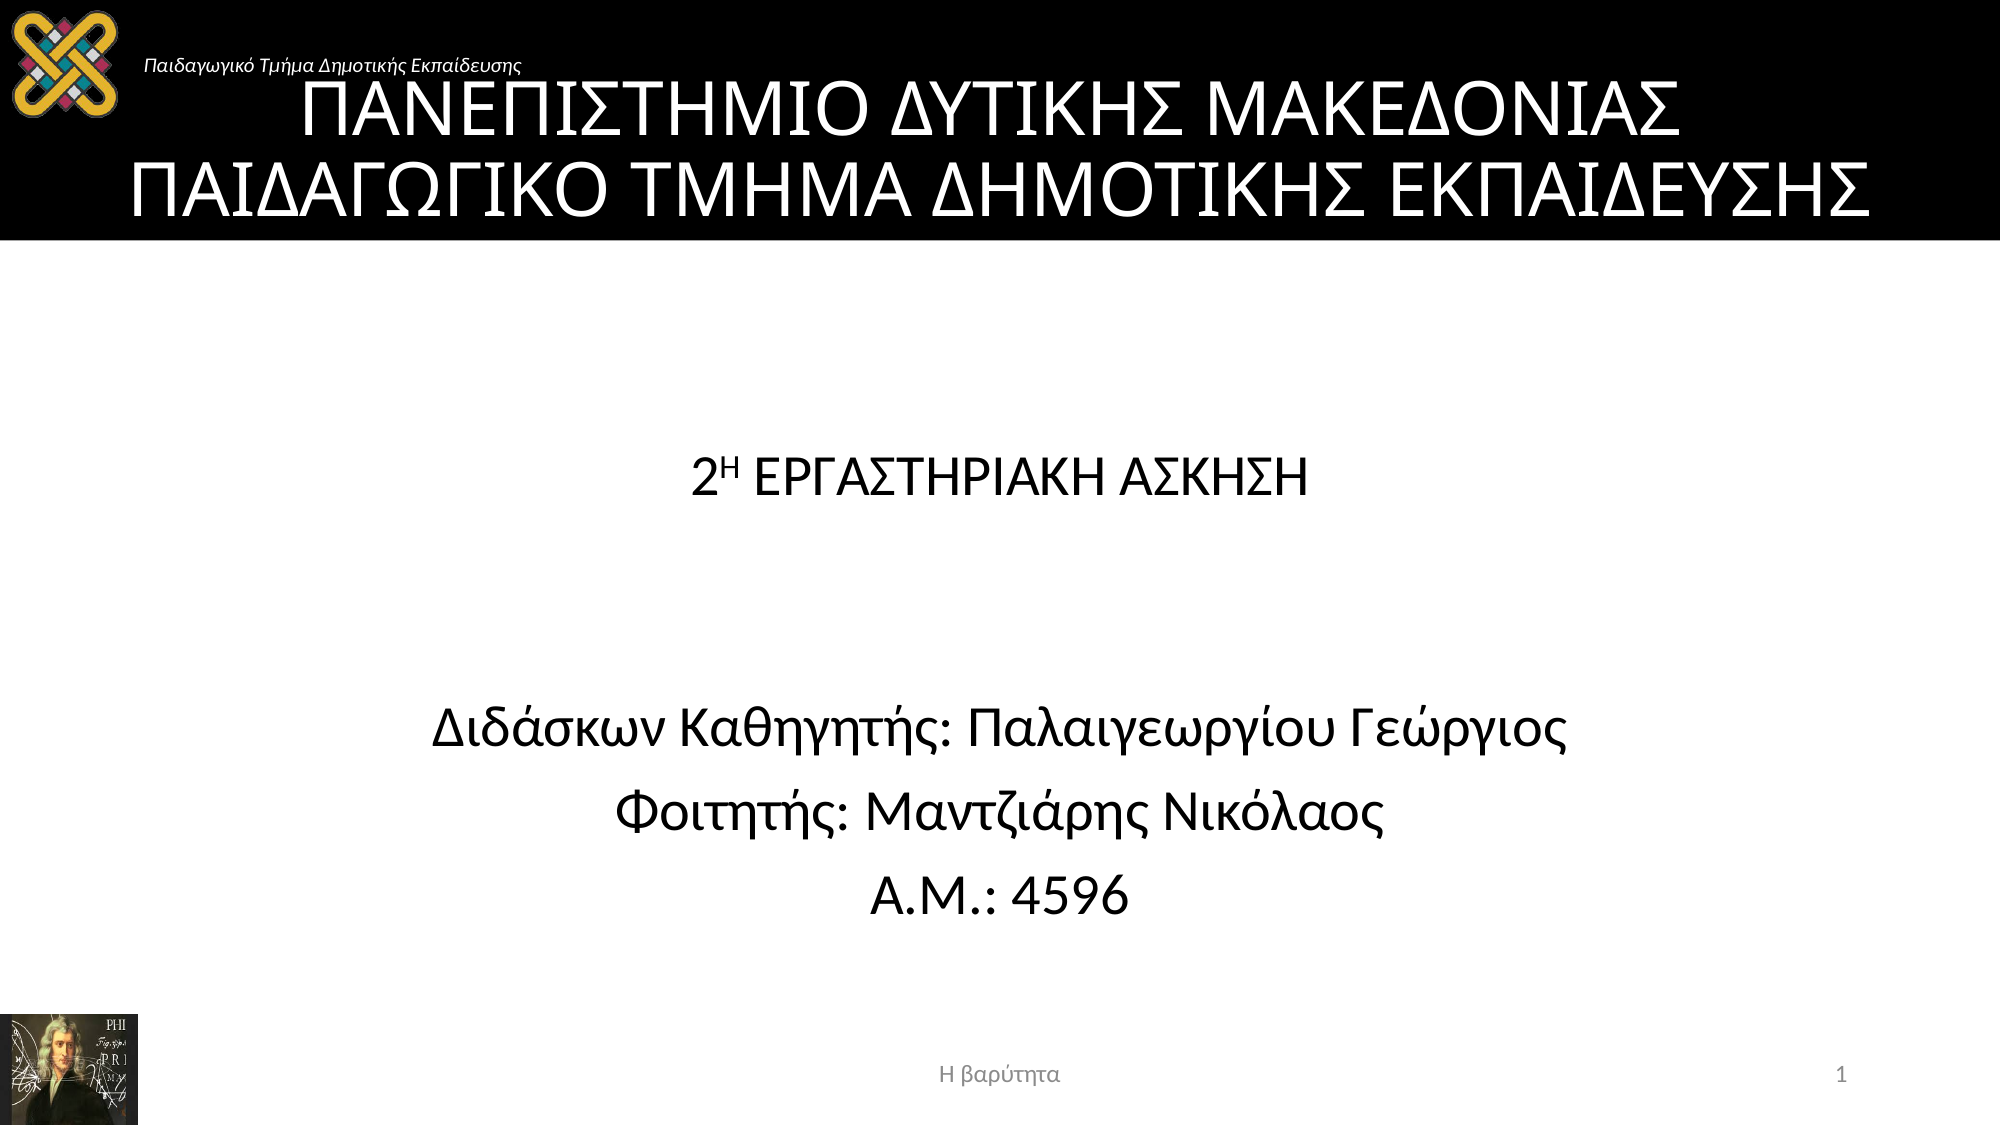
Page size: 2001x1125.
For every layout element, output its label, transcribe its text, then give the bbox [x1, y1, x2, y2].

subtitle 2Η ΕΡΓΑΣΤΗΡΙΑΚΗ ΑΣΚΗΣΗ Διδάσκων Καθηγητής: Παλαιγεωργίου Γεώργιος Φοιτητής: Μαντζιάρης Νικόλαος Α.Μ.: 4596 [0, 263, 2000, 1070]
picture [0, 1070, 138, 1125]
slide_number 1 [1412, 1042, 1863, 1103]
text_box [0, 0, 581, 129]
footer Η βαρύτητα [662, 1042, 1338, 1103]
title ΠΑΝΕΠΙΣΤΗΜΙΟ ΔΥΤΙΚΗΣ ΜΑΚΕΔΟΝΙΑΣ ΠΑΙΔΑΓΩΓΙΚΟ ΤΜΗΜΑ ΔΗΜΟΤΙΚΗΣ ΕΚΠΑΙΔΕΥΣΗΣ [0, 0, 2000, 241]
